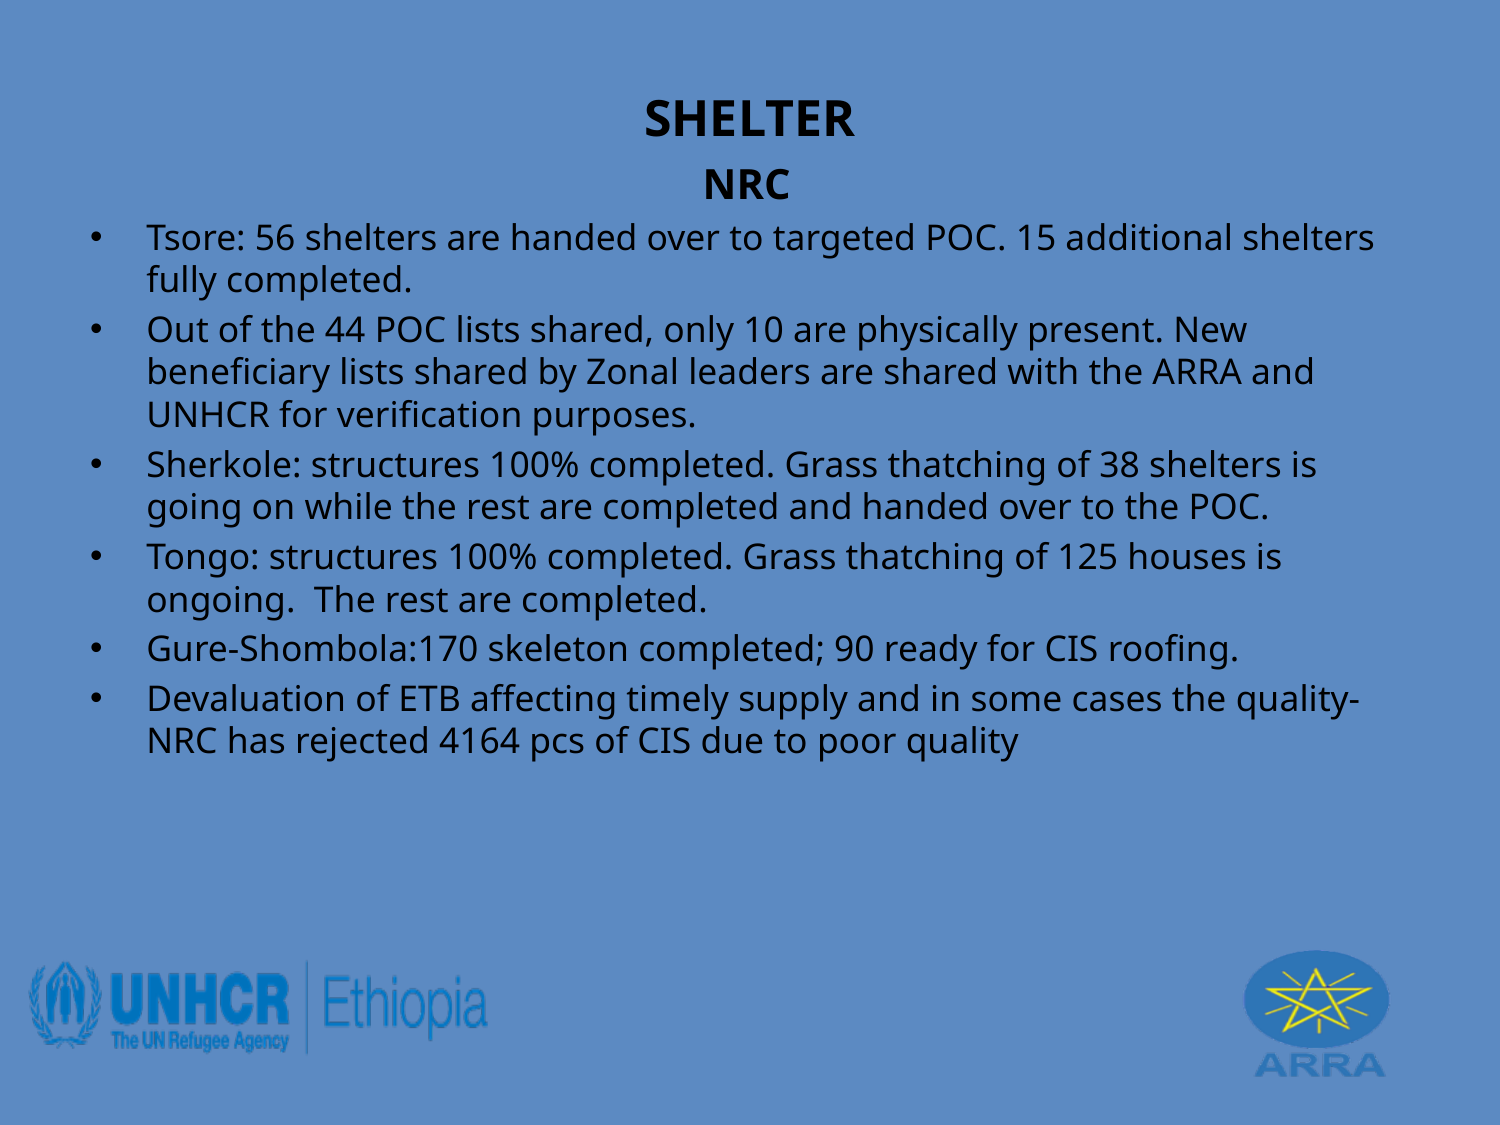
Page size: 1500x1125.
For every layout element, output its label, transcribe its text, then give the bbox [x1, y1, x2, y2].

title SHELTER [75, 45, 1425, 149]
picture [0, 912, 488, 1104]
picture [1224, 949, 1413, 1104]
list NRC Tsore: 56 shelters are handed over to targeted POC. 15 additional shelters fully completed. Out of the 44 POC lists shared, only 10 are physically present. New beneficiary lists shared by Zonal leaders are shared with the ARRA and UNHCR for verification purposes. Sherkole: structures 100% completed. Grass thatching of 38 shelters is going on while the rest are completed and handed over to the POC. Tongo: structures 100% completed. Grass thatching of 125 houses is ongoing. The rest are completed. Gure-Shombola:170 skeleton completed; 90 ready for CIS roofing. Devaluation of ETB affecting timely supply and in some cases the quality- NRC has rejected 4164 pcs of CIS due to poor quality [75, 149, 1425, 1005]
